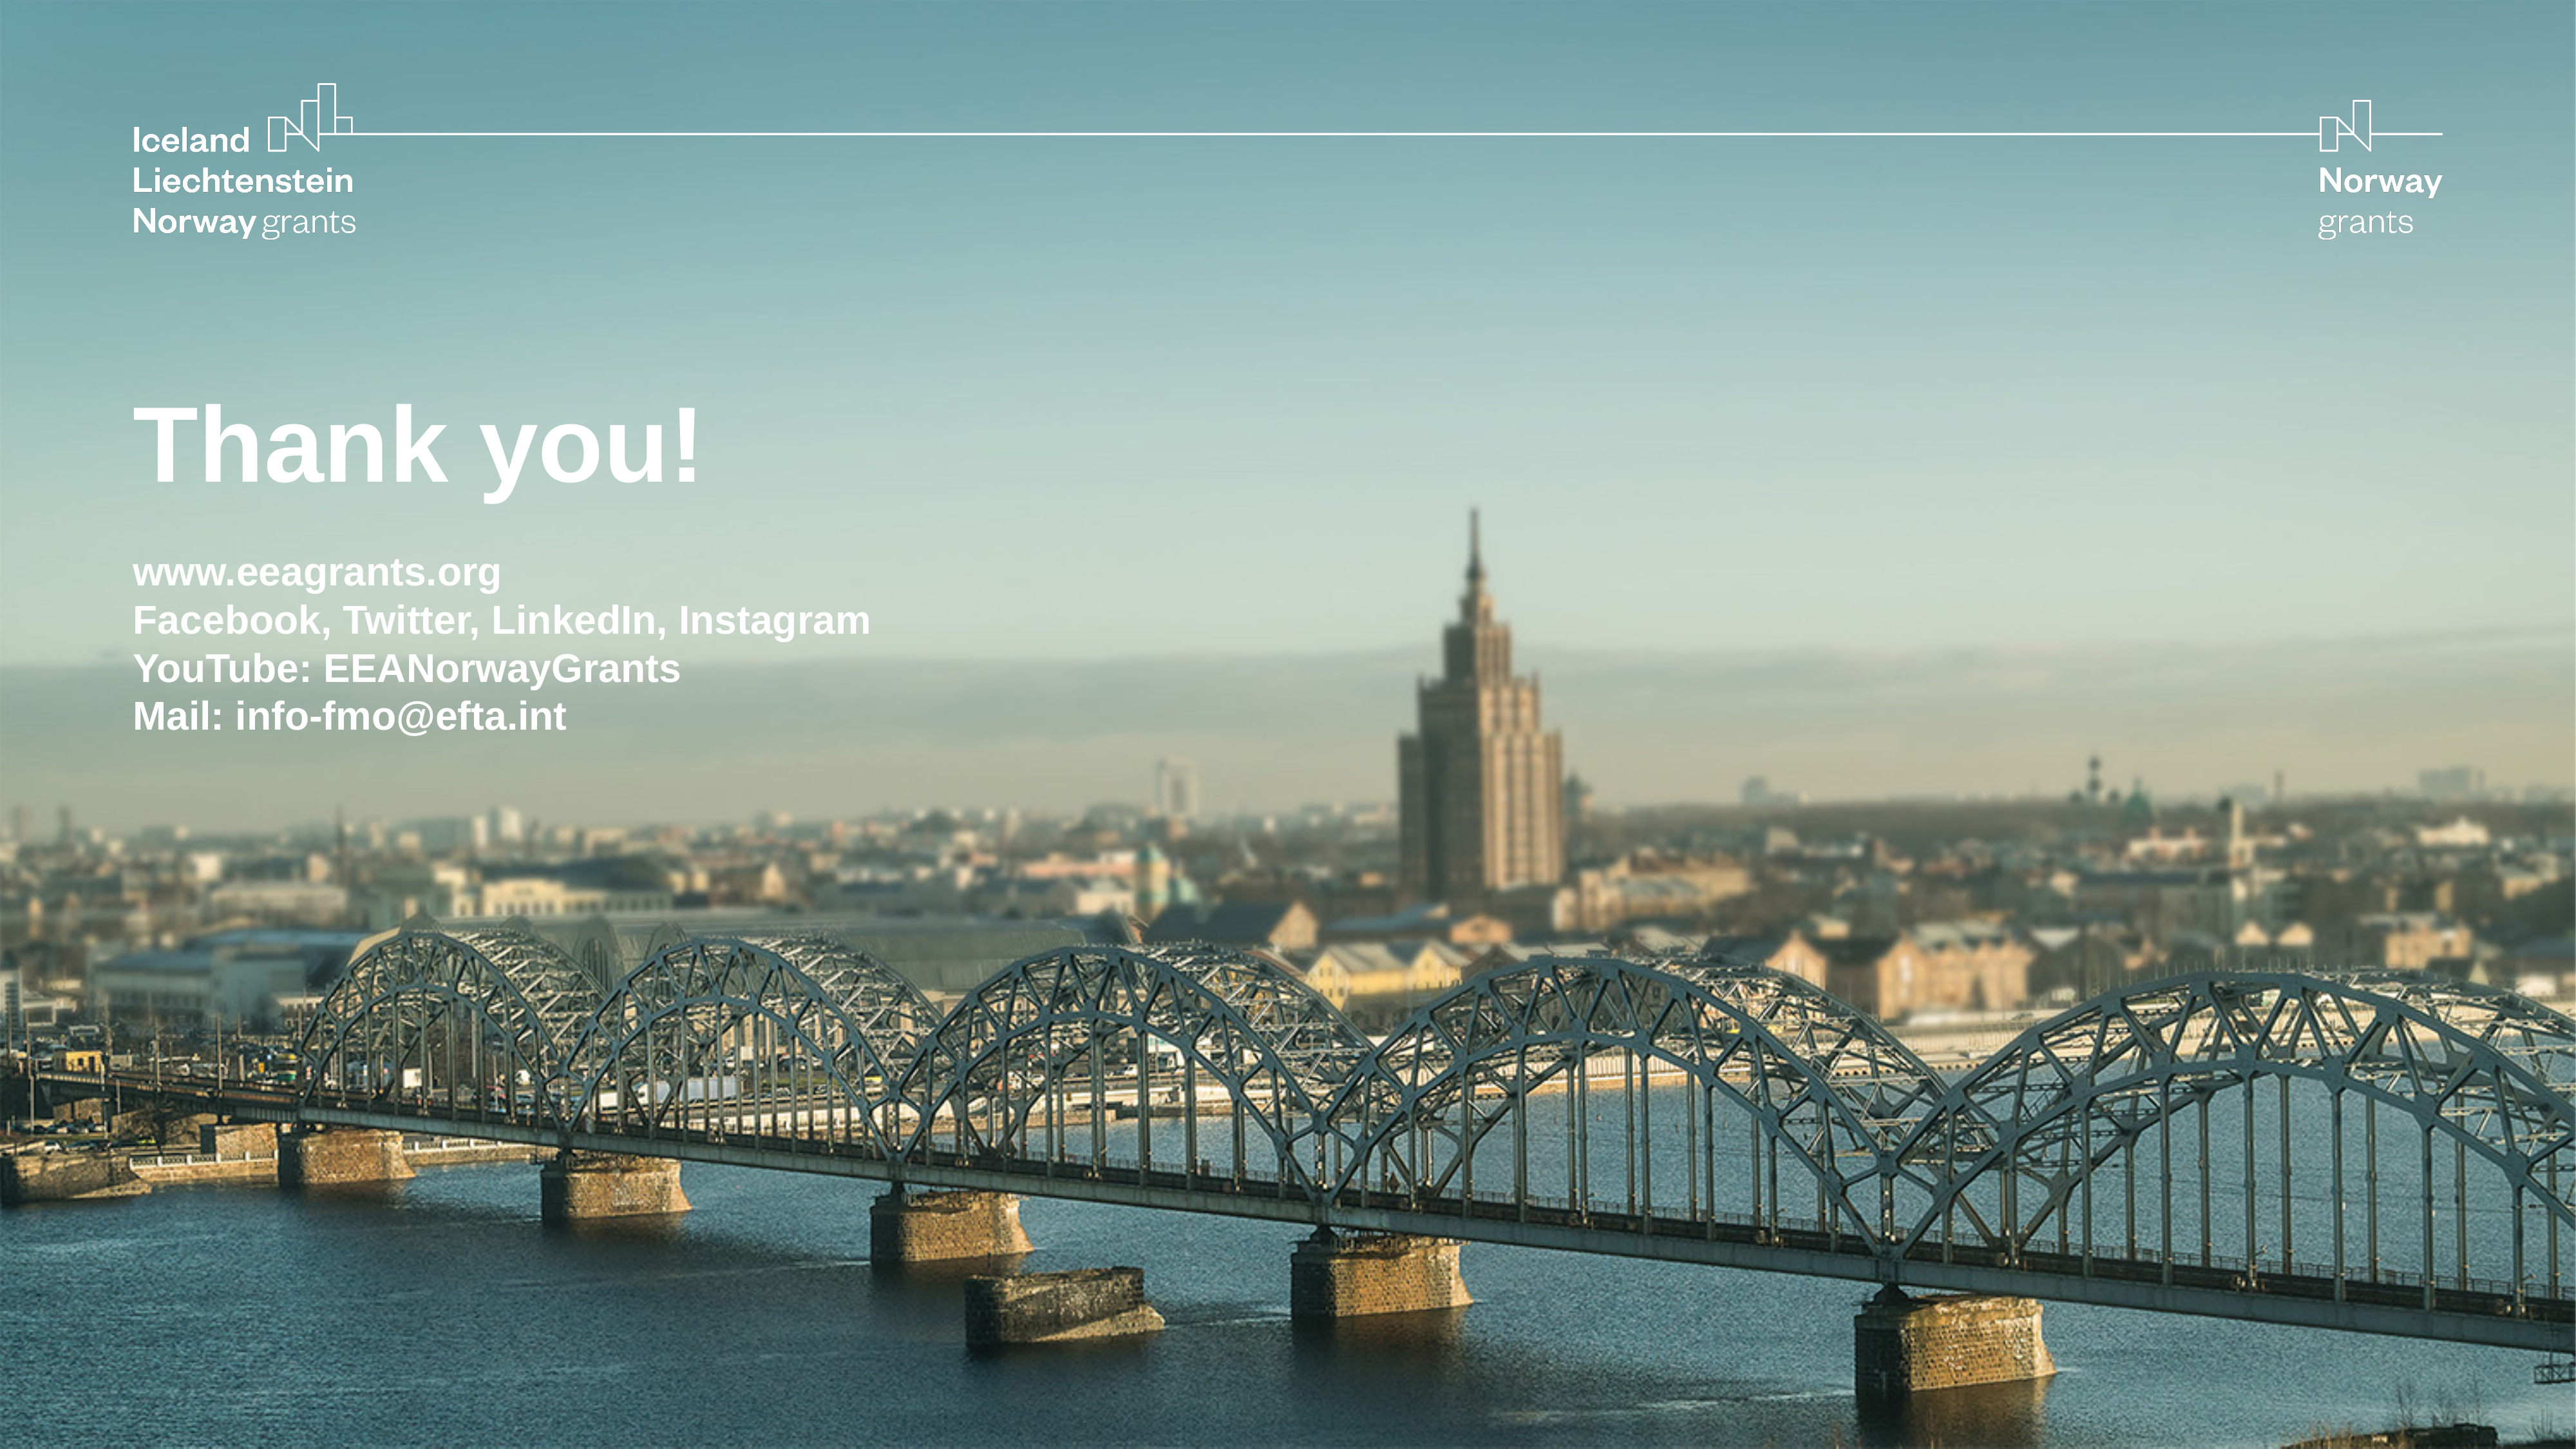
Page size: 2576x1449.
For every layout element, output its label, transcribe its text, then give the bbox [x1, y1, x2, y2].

list www.eeagrants.org Facebook, Twitter, LinkedIn, Instagram YouTube: EEANorwayGrants Mail: info-fmo@efta.int [133, 545, 2070, 773]
picture [0, 0, 2576, 1449]
title Thank you! [133, 374, 2070, 505]
